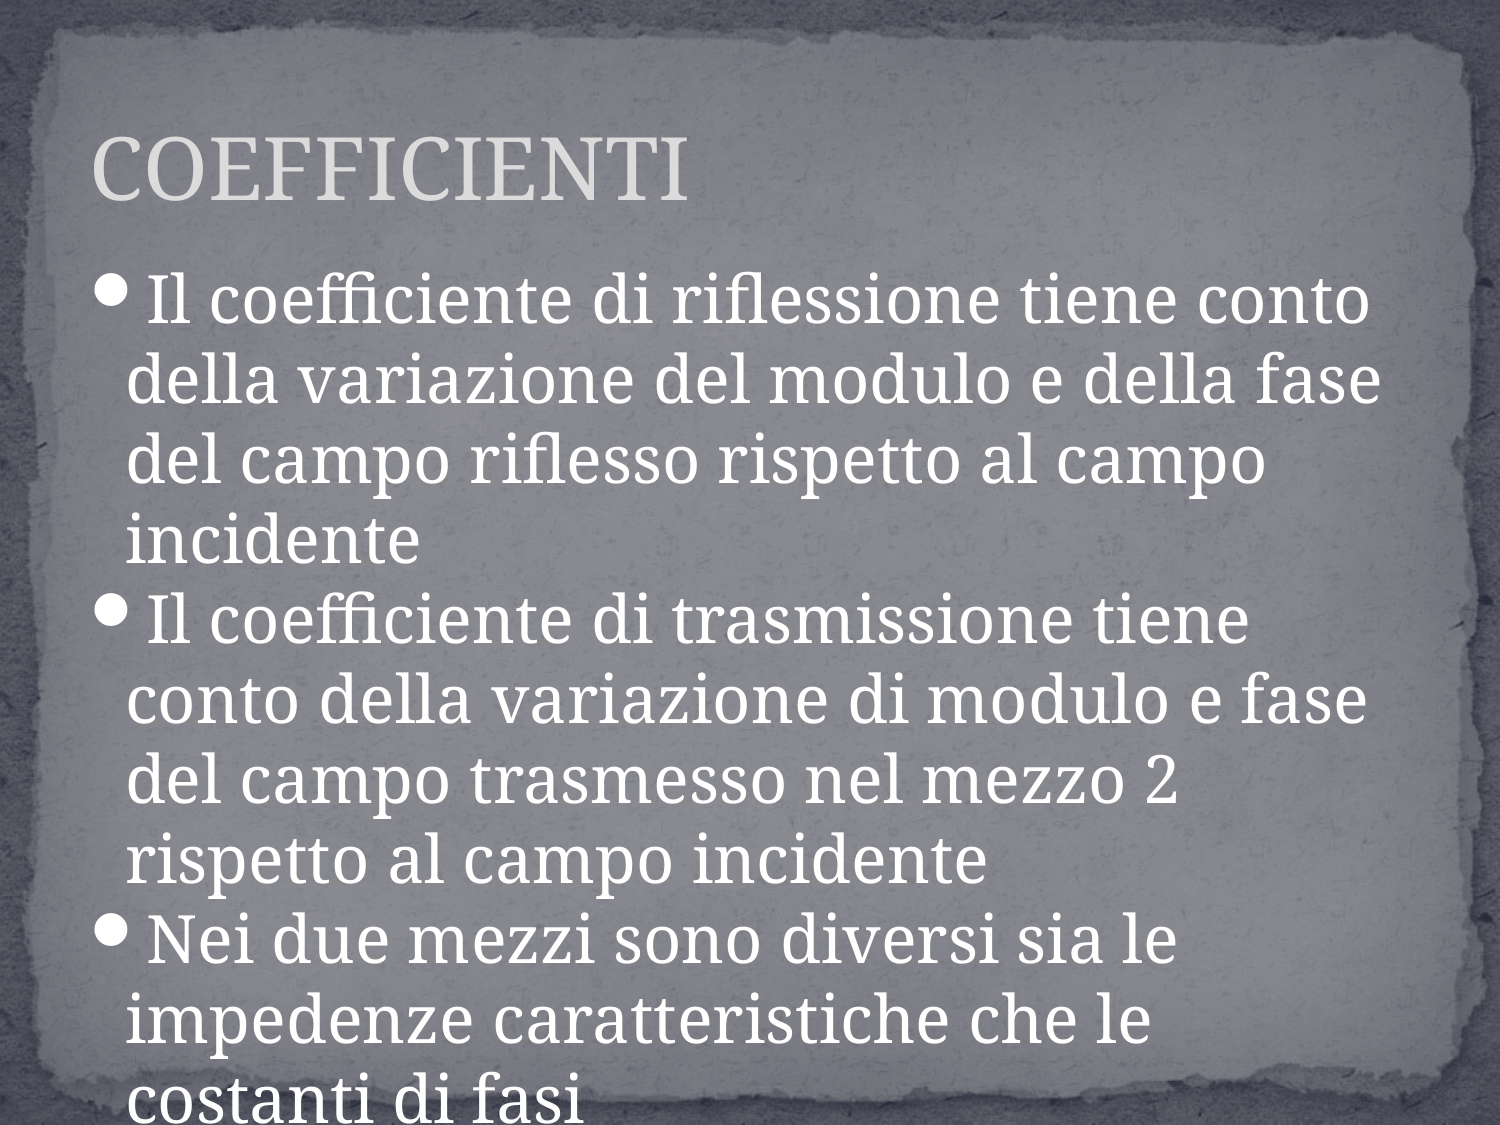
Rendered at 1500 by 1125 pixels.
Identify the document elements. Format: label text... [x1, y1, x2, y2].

text_box COEFFICIENTI [75, 24, 1425, 225]
text_box Il coefficiente di riflessione tiene conto della variazione del modulo e della fase del campo riflesso rispetto al campo incidente Il coefficiente di trasmissione tiene conto della variazione di modulo e fase del campo trasmesso nel mezzo 2 rispetto al campo incidente Nei due mezzi sono diversi sia le impedenze caratteristiche che le costanti di fasi [75, 249, 1425, 1000]
picture [0, 0, 1500, 1125]
